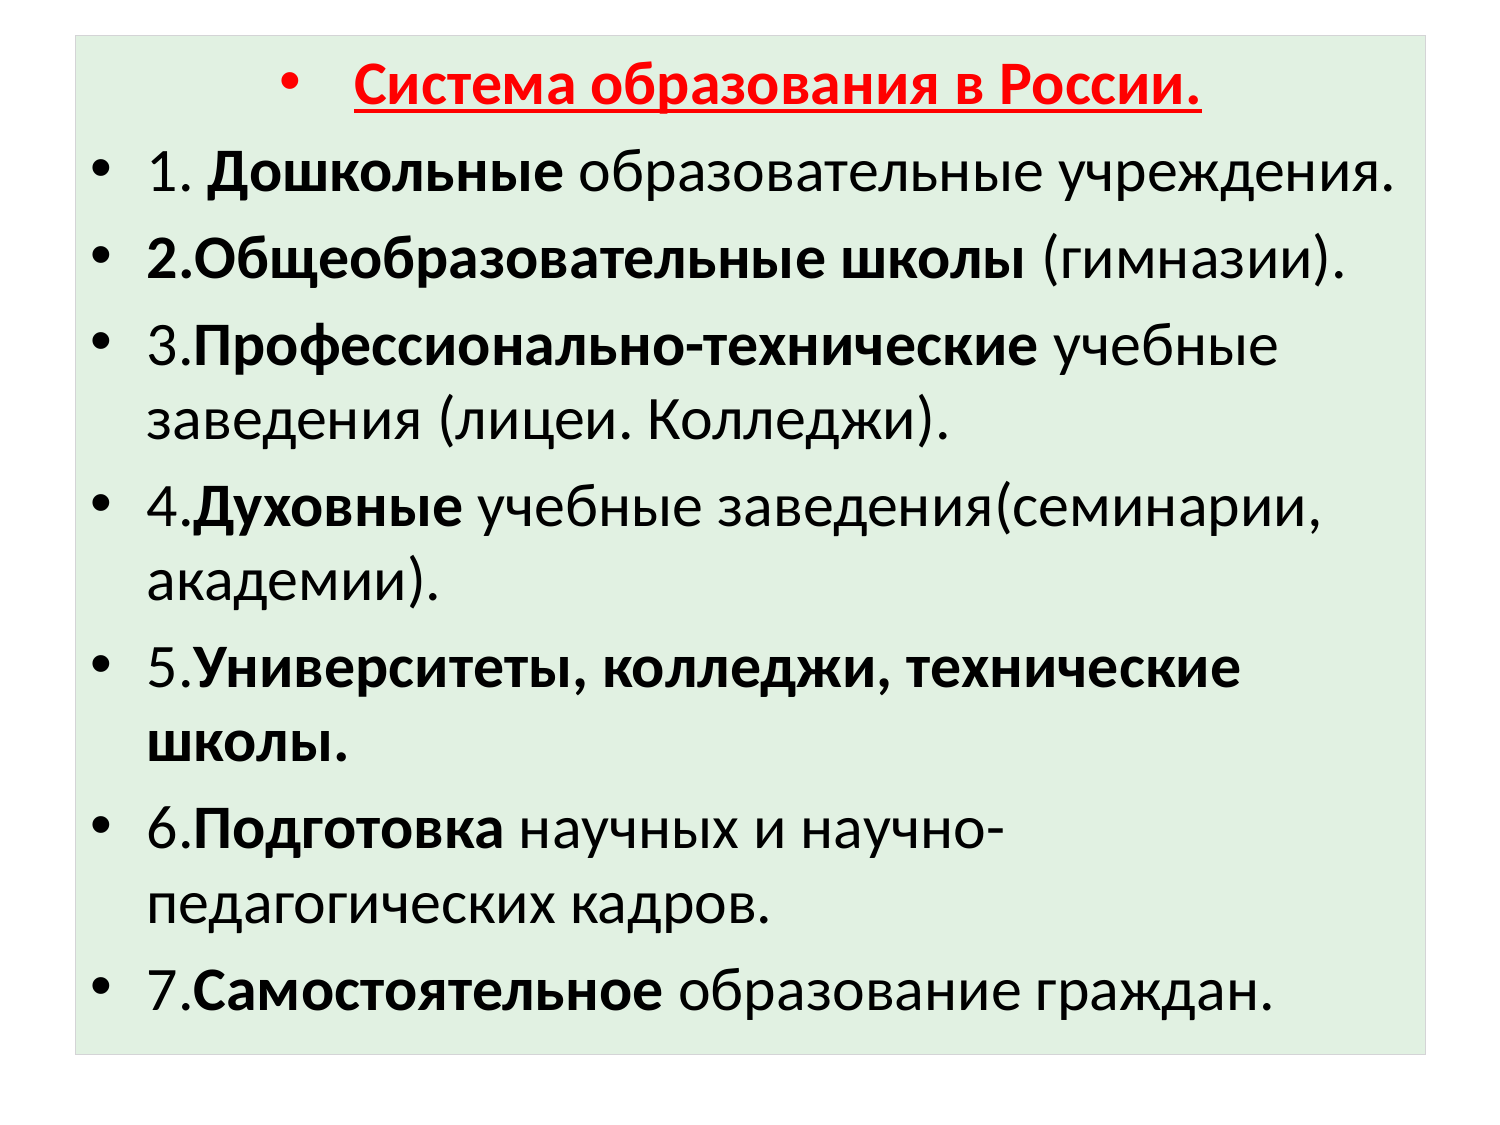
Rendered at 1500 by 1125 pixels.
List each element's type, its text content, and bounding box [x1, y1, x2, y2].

list Система образования в России. 1. Дошкольные образовательные учреждения. 2.Общеобразовательные школы (гимназии). 3.Профессионально-технические учебные заведения (лицеи. Колледжи). 4.Духовные учебные заведения(семинарии, академии). 5.Университеты, колледжи, технические школы. 6.Подготовка научных и научно-педагогических кадров. 7.Самостоятельное образование граждан. [75, 35, 1426, 1055]
